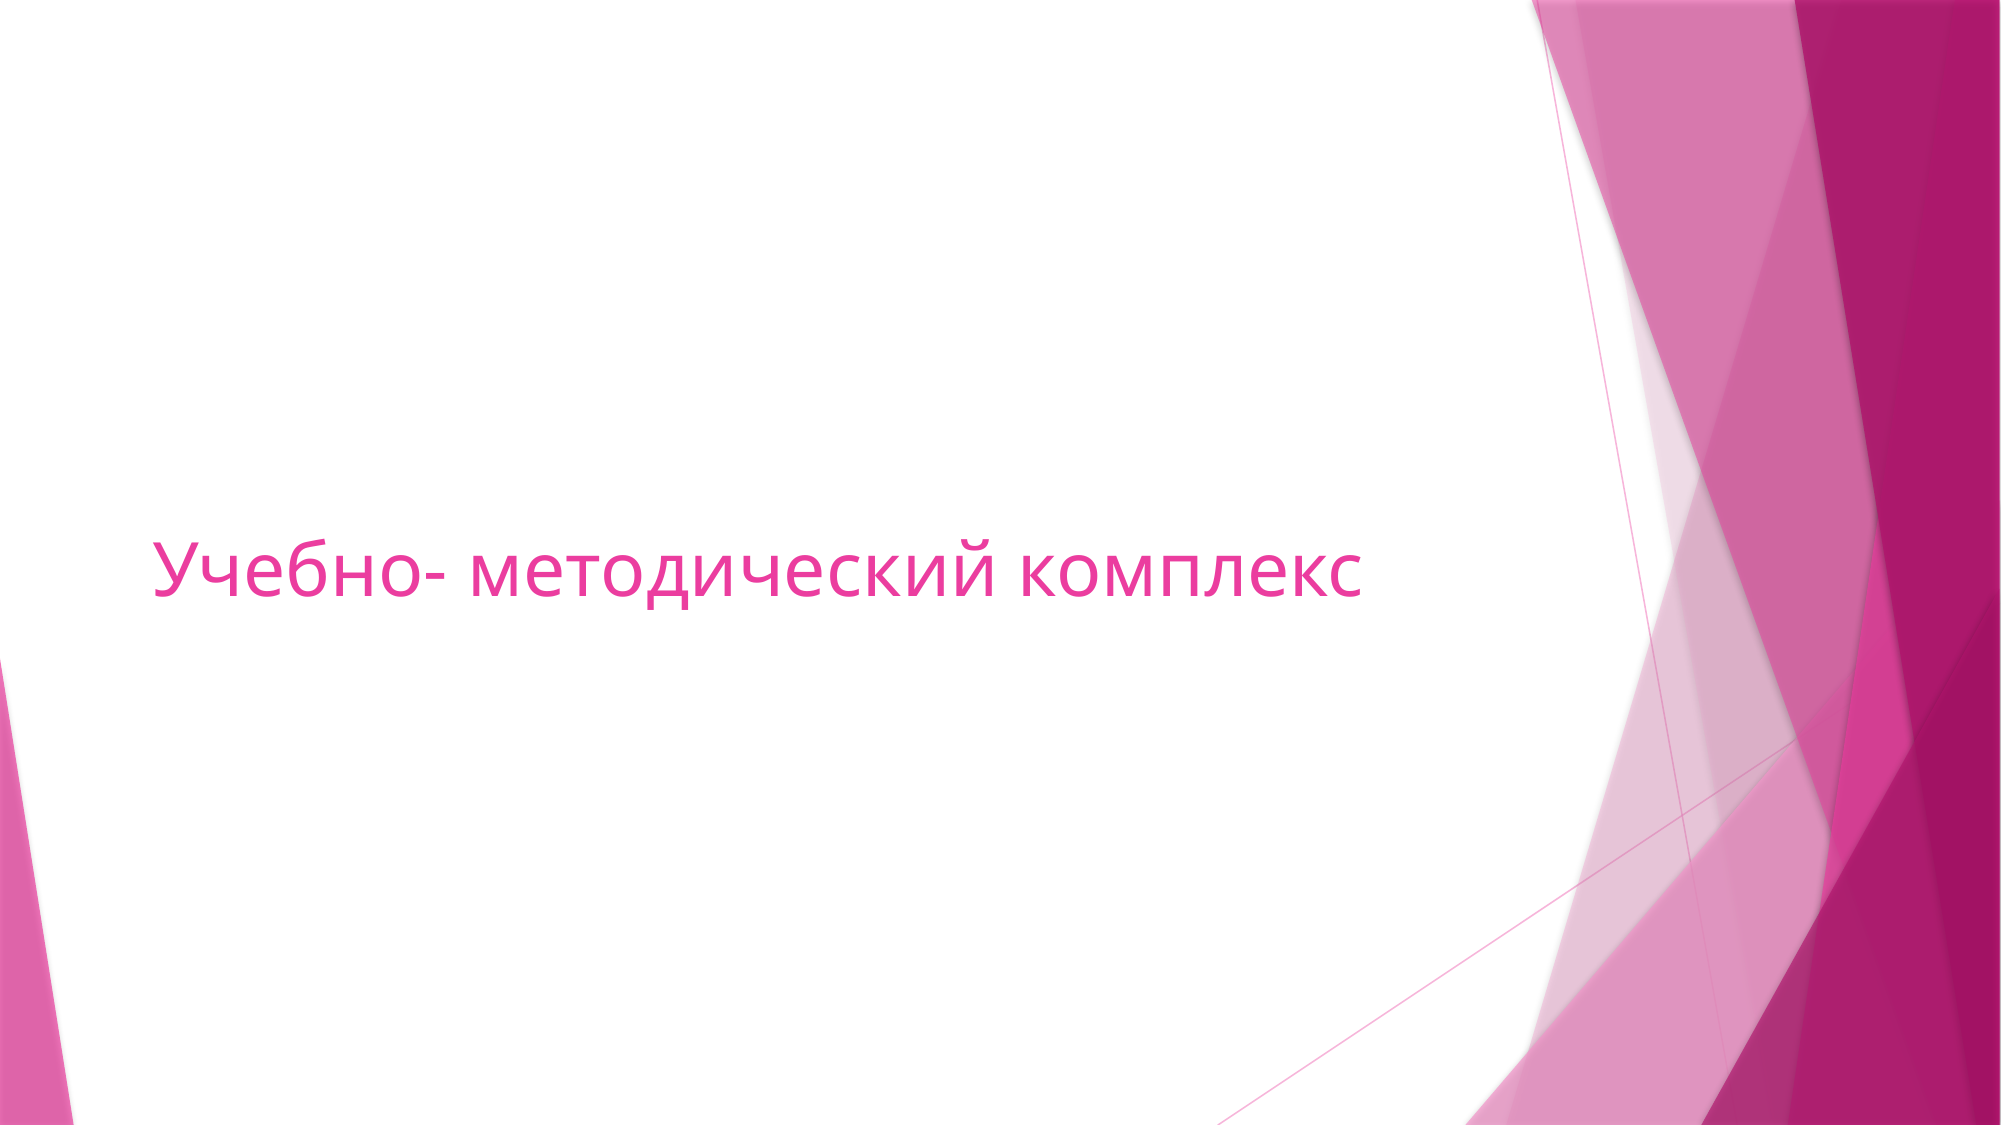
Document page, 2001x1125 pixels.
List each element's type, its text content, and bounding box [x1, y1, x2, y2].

title Учебно- методический комплекс [137, 513, 1863, 732]
